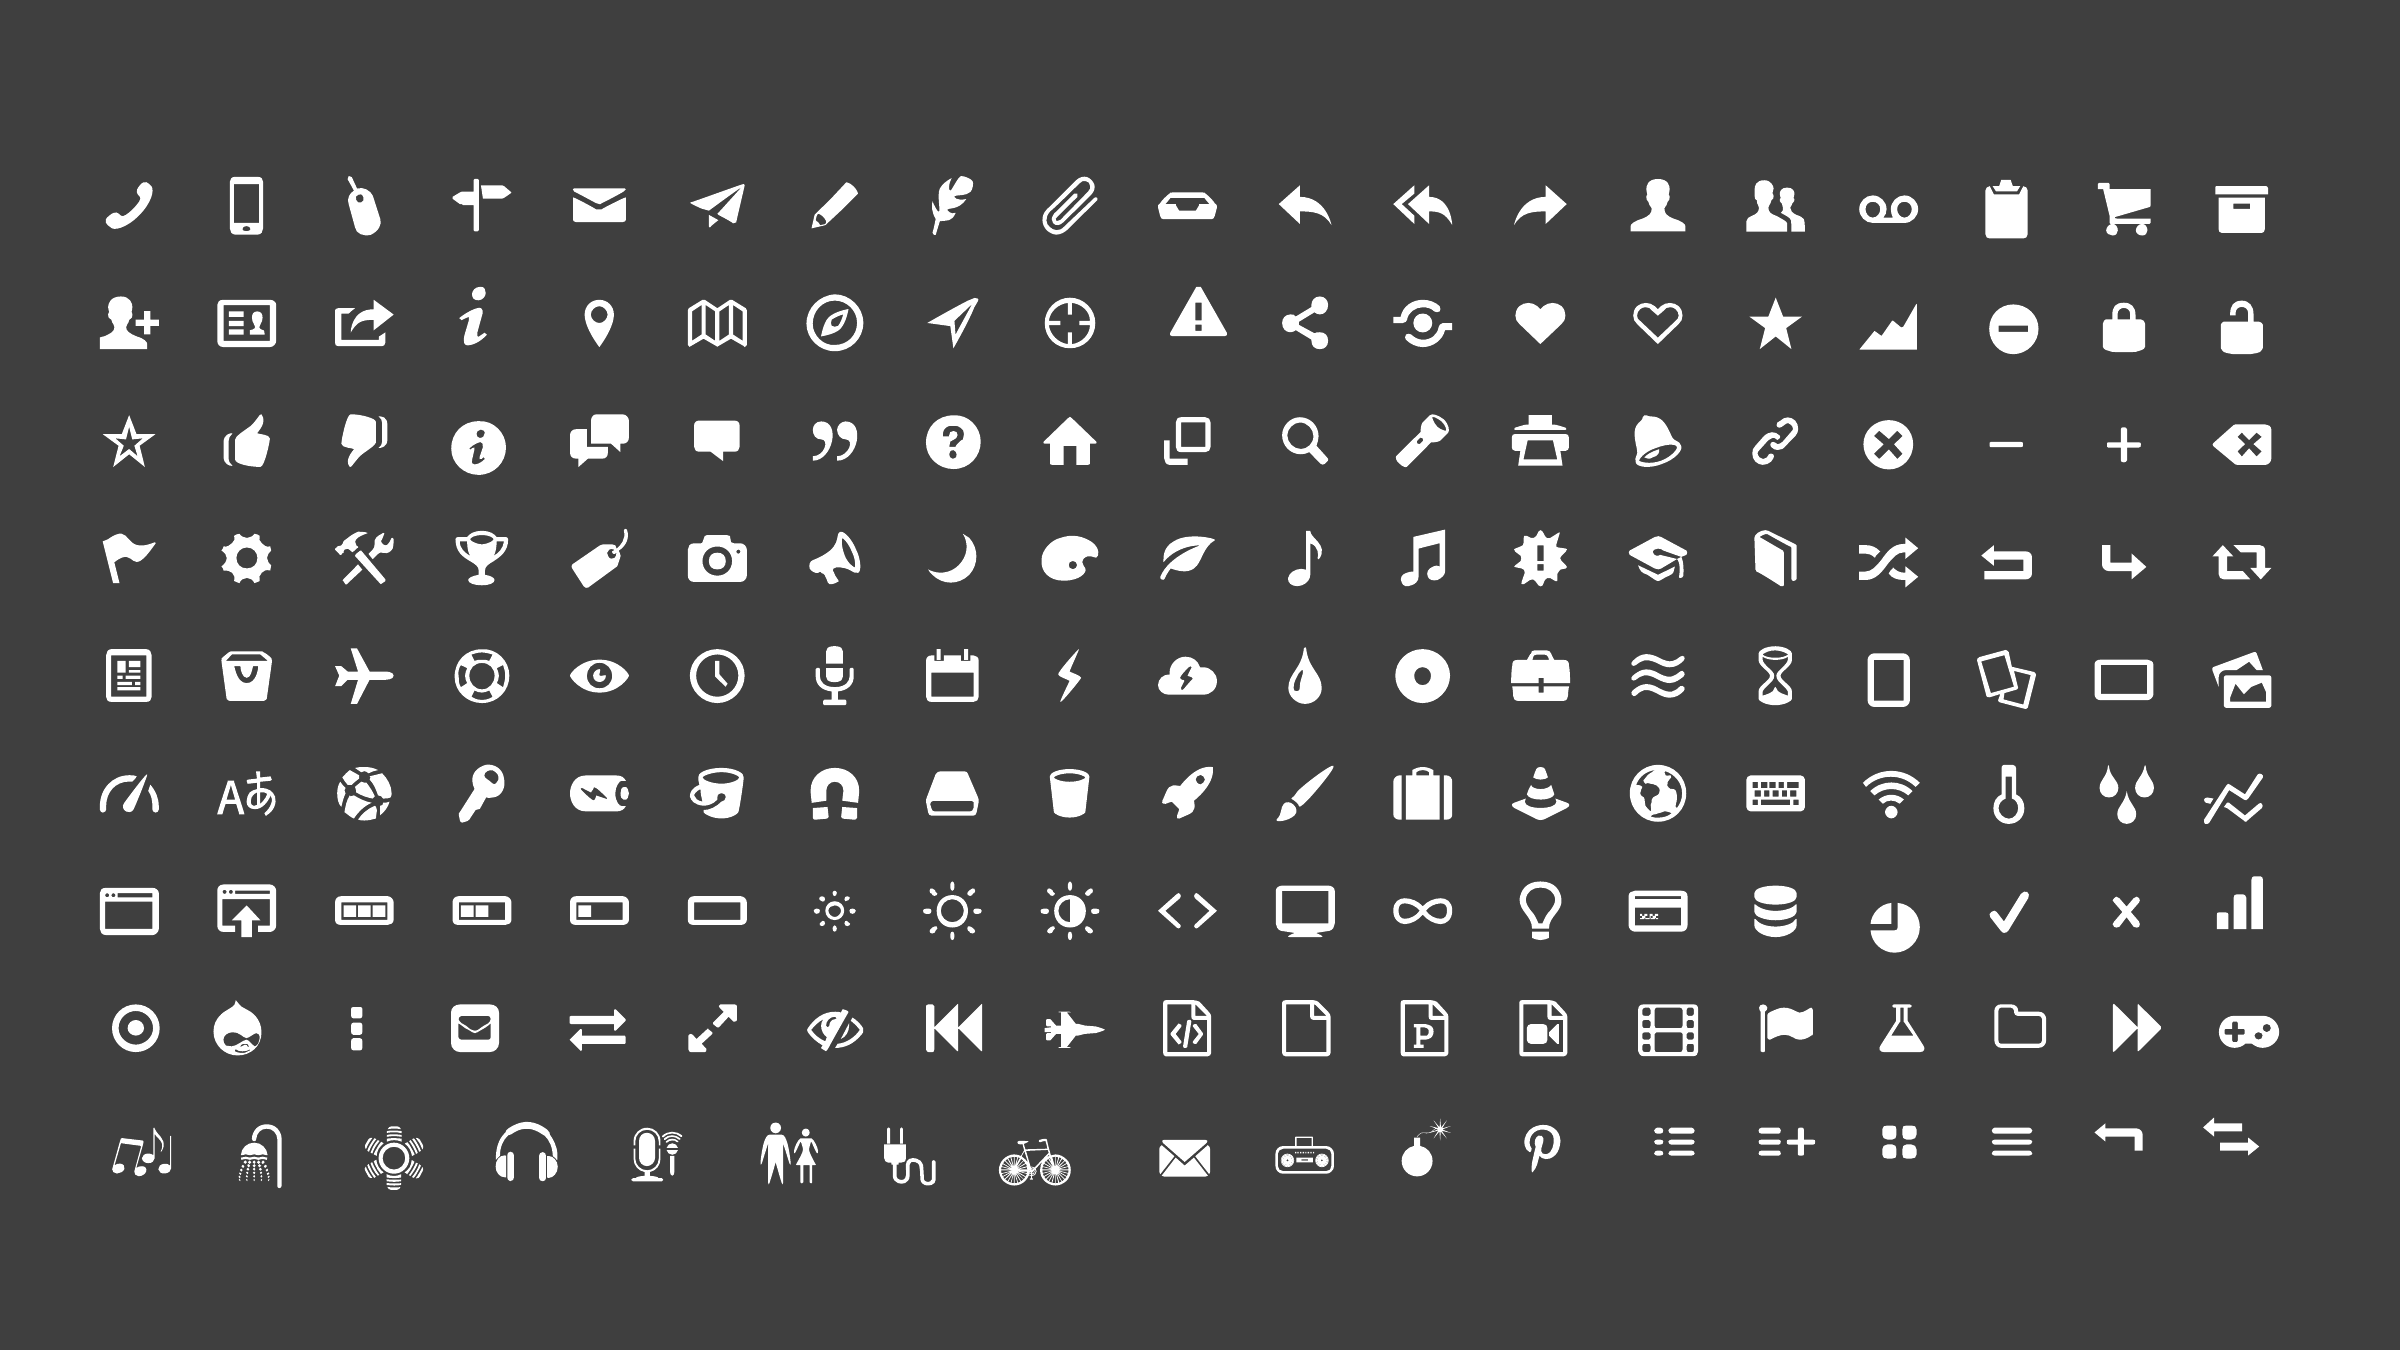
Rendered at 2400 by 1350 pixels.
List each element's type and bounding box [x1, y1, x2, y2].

text_box [1040, 908, 1049, 914]
text_box [931, 176, 974, 235]
text_box [472, 286, 486, 301]
text_box [1405, 767, 1440, 820]
text_box [1754, 885, 1797, 905]
text_box [1628, 890, 1688, 932]
text_box [2223, 675, 2272, 708]
text_box [2094, 659, 2154, 701]
text_box [1631, 669, 1685, 684]
text_box [1276, 802, 1297, 822]
text_box [689, 648, 746, 704]
text_box [690, 184, 745, 224]
text_box [1870, 782, 1913, 796]
text_box [1041, 535, 1099, 581]
text_box [1754, 530, 1797, 587]
text_box [380, 801, 390, 816]
text_box [1863, 420, 1914, 470]
text_box [1629, 764, 1687, 822]
text_box [1288, 530, 1322, 587]
text_box [849, 908, 856, 914]
text_box [926, 649, 979, 702]
text_box [347, 176, 381, 236]
text_box [1754, 904, 1797, 921]
text_box [1630, 178, 1686, 232]
text_box [1754, 918, 1797, 938]
text_box [687, 299, 747, 348]
text_box [760, 1122, 820, 1186]
text_box [452, 896, 512, 925]
text_box [495, 1119, 559, 1182]
text_box [1902, 1125, 1917, 1140]
text_box [1519, 881, 1562, 929]
text_box [809, 531, 861, 585]
text_box [967, 926, 976, 934]
text_box [998, 1138, 1071, 1186]
text_box [1291, 765, 1334, 807]
text_box [2094, 1123, 2143, 1151]
text_box [807, 1009, 849, 1052]
text_box [1885, 805, 1898, 819]
text_box [1443, 775, 1453, 820]
text_box [102, 415, 156, 468]
text_box [1989, 304, 2039, 355]
text_box [926, 1003, 983, 1053]
text_box [688, 1028, 713, 1053]
text_box [1413, 313, 1433, 333]
text_box [826, 646, 843, 664]
text_box [358, 805, 377, 821]
text_box [2218, 197, 2265, 233]
text_box [687, 896, 747, 925]
text_box [1275, 885, 1335, 938]
text_box [811, 182, 858, 229]
text_box [927, 297, 979, 349]
text_box [1163, 1000, 1212, 1057]
text_box [1158, 656, 1217, 695]
text_box [1631, 654, 1685, 668]
text_box [569, 1029, 626, 1052]
text_box [1668, 1139, 1695, 1145]
text_box [620, 787, 629, 800]
text_box [1882, 1125, 1897, 1140]
text_box [238, 1124, 282, 1189]
text_box [2203, 1117, 2243, 1137]
text_box [1631, 684, 1685, 698]
text_box [341, 414, 376, 468]
text_box [354, 781, 375, 799]
text_box [454, 649, 510, 704]
text_box [1275, 1136, 1335, 1174]
text_box [1047, 926, 1055, 934]
text_box [2251, 876, 2263, 930]
text_box [246, 771, 276, 817]
text_box [1994, 1004, 2047, 1048]
text_box [2102, 545, 2147, 580]
text_box [1058, 649, 1082, 702]
text_box [1282, 296, 1329, 350]
text_box [342, 564, 363, 585]
text_box [1628, 536, 1688, 578]
text_box [815, 667, 854, 706]
text_box [1400, 1000, 1449, 1057]
text_box [217, 884, 277, 932]
text_box [570, 659, 629, 693]
text_box [1067, 931, 1073, 941]
text_box [571, 528, 628, 588]
text_box [364, 1126, 424, 1190]
text_box [584, 299, 614, 348]
text_box [694, 420, 740, 462]
text_box [1532, 931, 1549, 941]
text_box [1668, 1127, 1695, 1134]
text_box [2233, 545, 2272, 580]
text_box [2117, 791, 2137, 824]
text_box [1393, 185, 1415, 224]
text_box [1170, 286, 1227, 337]
text_box [1514, 185, 1567, 226]
text_box [1758, 1127, 1781, 1134]
text_box [335, 308, 386, 347]
text_box [1524, 1124, 1561, 1173]
text_box [99, 775, 137, 813]
text_box [1533, 767, 1548, 780]
text_box [1902, 1144, 1917, 1159]
text_box [99, 296, 148, 350]
text_box [1770, 417, 1799, 450]
text_box [2212, 424, 2272, 465]
text_box [2216, 912, 2229, 930]
text_box [1085, 888, 1093, 896]
text_box [369, 773, 392, 799]
text_box [1511, 798, 1570, 821]
text_box [1779, 187, 1805, 232]
text_box [950, 881, 955, 891]
text_box [1158, 192, 1217, 220]
text_box [1042, 176, 1098, 235]
text_box [713, 1004, 737, 1028]
text_box [1511, 434, 1569, 466]
text_box [344, 795, 372, 819]
text_box [1047, 888, 1055, 896]
text_box [2107, 427, 2141, 463]
text_box [1043, 416, 1097, 465]
text_box [1746, 775, 1805, 812]
text_box [1282, 1000, 1331, 1057]
text_box [1405, 323, 1453, 348]
text_box [1158, 893, 1181, 929]
text_box [2099, 765, 2119, 798]
text_box [1044, 1011, 1105, 1048]
text_box [1194, 893, 1217, 929]
text_box [2220, 1137, 2260, 1156]
text_box [1633, 302, 1683, 345]
text_box [1654, 1127, 1664, 1134]
text_box [929, 888, 938, 896]
text_box [452, 178, 479, 232]
text_box [926, 771, 979, 816]
text_box [825, 901, 845, 921]
text_box [826, 668, 843, 683]
text_box [1991, 1127, 2033, 1134]
text_box [841, 806, 858, 820]
text_box [1993, 764, 2025, 824]
text_box [929, 926, 938, 934]
text_box [687, 535, 747, 582]
text_box [102, 533, 156, 584]
text_box [1752, 432, 1781, 465]
text_box [451, 1004, 500, 1053]
text_box [1085, 926, 1093, 934]
text_box [570, 896, 629, 925]
text_box [455, 530, 509, 586]
text_box [1514, 530, 1567, 587]
text_box [231, 905, 261, 938]
text_box [217, 299, 277, 348]
text_box [2112, 1003, 2161, 1052]
text_box [689, 767, 744, 819]
text_box [1638, 565, 1675, 582]
text_box [2220, 300, 2263, 355]
text_box [1160, 536, 1215, 580]
text_box [1977, 649, 2037, 709]
text_box [351, 1007, 363, 1019]
text_box [1882, 1144, 1897, 1159]
text_box [223, 433, 233, 466]
text_box [844, 920, 851, 927]
text_box [819, 920, 826, 927]
text_box [925, 415, 981, 470]
text_box [2135, 765, 2154, 798]
text_box [213, 1000, 262, 1056]
text_box [1393, 775, 1402, 820]
text_box [819, 896, 826, 902]
text_box [1879, 1004, 1925, 1053]
text_box [229, 176, 264, 235]
text_box [1158, 1139, 1211, 1177]
text_box [1654, 1150, 1664, 1156]
text_box [923, 908, 932, 914]
text_box [2203, 773, 2263, 824]
text_box [221, 533, 272, 584]
text_box [572, 188, 626, 205]
text_box [2233, 894, 2247, 930]
text_box [99, 887, 159, 936]
text_box [1654, 1139, 1664, 1145]
text_box [1393, 898, 1453, 925]
text_box [1401, 1118, 1451, 1177]
text_box [1393, 299, 1441, 324]
text_box [1862, 770, 1920, 787]
text_box [351, 1038, 363, 1051]
text_box [1991, 1139, 2033, 1145]
text_box [2102, 302, 2146, 353]
text_box [112, 1004, 160, 1053]
text_box [235, 414, 270, 467]
text_box [837, 421, 858, 461]
text_box [1400, 529, 1446, 587]
text_box [1395, 649, 1451, 704]
text_box [810, 767, 860, 803]
text_box [630, 1127, 683, 1182]
text_box [806, 294, 864, 352]
text_box [148, 784, 159, 813]
text_box [1888, 566, 1919, 588]
text_box [2215, 186, 2269, 195]
text_box [2212, 652, 2263, 687]
text_box [569, 1009, 626, 1031]
text_box [354, 767, 379, 774]
text_box [1859, 303, 1917, 350]
text_box [973, 908, 982, 914]
text_box [1278, 185, 1332, 226]
text_box [1859, 195, 1919, 223]
text_box [573, 197, 626, 223]
text_box [1515, 302, 1566, 345]
text_box [1758, 646, 1792, 706]
text_box [337, 781, 346, 807]
text_box [835, 1017, 864, 1048]
text_box [335, 896, 394, 925]
text_box [1526, 784, 1555, 800]
text_box [1989, 441, 2023, 448]
text_box [451, 421, 506, 475]
text_box [813, 908, 820, 914]
text_box [1288, 647, 1322, 704]
text_box [1175, 417, 1211, 453]
text_box [1282, 417, 1329, 465]
text_box [1049, 769, 1090, 818]
text_box [1638, 1004, 1699, 1057]
text_box [2218, 1015, 2280, 1048]
text_box [458, 764, 505, 823]
text_box [1519, 1000, 1568, 1057]
text_box [1162, 766, 1213, 819]
text_box [1067, 881, 1073, 891]
text_box [2112, 896, 2140, 928]
text_box [1859, 537, 1919, 580]
text_box [350, 299, 394, 333]
text_box [354, 550, 386, 585]
text_box [122, 774, 148, 813]
text_box [1786, 1127, 1816, 1156]
text_box [135, 311, 159, 335]
text_box [570, 429, 608, 468]
text_box [950, 931, 955, 941]
text_box [111, 1127, 172, 1177]
text_box [591, 414, 629, 453]
text_box [1514, 415, 1567, 430]
text_box [570, 775, 626, 812]
text_box [335, 648, 394, 704]
text_box [936, 895, 968, 928]
text_box [221, 651, 273, 701]
text_box [459, 307, 487, 346]
text_box [928, 533, 977, 583]
text_box [1870, 902, 1920, 953]
text_box [1759, 1004, 1768, 1053]
text_box [1668, 1150, 1695, 1156]
text_box [967, 888, 976, 896]
text_box [351, 1022, 363, 1035]
text_box [106, 649, 152, 702]
text_box [1164, 440, 1188, 465]
text_box [1989, 891, 2029, 933]
text_box [1749, 297, 1803, 350]
text_box [1878, 794, 1904, 804]
text_box [217, 780, 245, 815]
text_box [1044, 297, 1096, 349]
text_box [1867, 653, 1910, 707]
text_box [1091, 908, 1100, 914]
text_box [105, 182, 153, 229]
text_box [1767, 1007, 1813, 1040]
text_box [1407, 185, 1453, 226]
text_box [378, 416, 388, 448]
text_box [1991, 1150, 2033, 1156]
text_box [1634, 415, 1682, 467]
text_box [812, 421, 833, 461]
text_box [1395, 414, 1449, 468]
text_box [480, 185, 512, 199]
text_box [1758, 1139, 1781, 1145]
text_box [1054, 895, 1086, 928]
text_box [1746, 180, 1788, 232]
text_box [335, 531, 368, 555]
text_box [708, 214, 719, 228]
text_box [2097, 182, 2151, 236]
text_box [1511, 650, 1571, 684]
text_box [1512, 686, 1570, 701]
text_box [1981, 545, 2032, 580]
text_box [812, 806, 829, 820]
text_box [883, 1127, 936, 1186]
text_box [1758, 1150, 1781, 1156]
text_box [2212, 545, 2251, 580]
text_box [368, 532, 394, 560]
text_box [1992, 179, 2021, 192]
text_box [342, 770, 360, 785]
text_box [1985, 186, 2028, 239]
